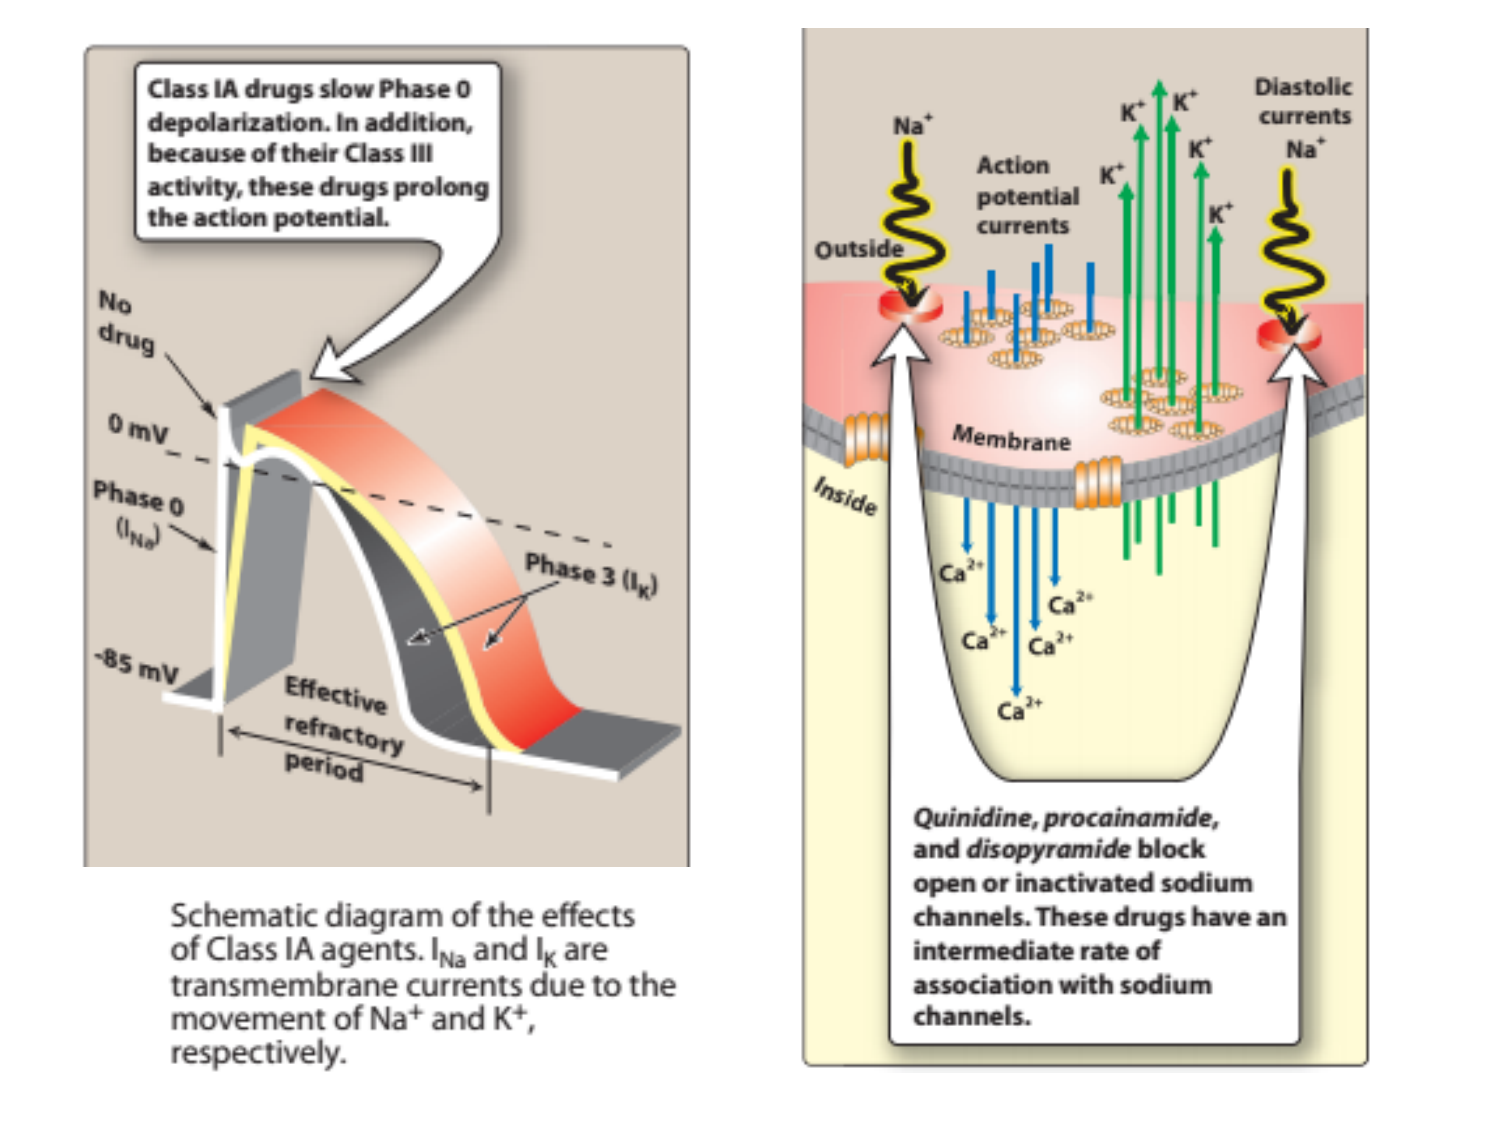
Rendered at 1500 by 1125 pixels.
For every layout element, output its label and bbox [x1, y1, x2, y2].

picture [162, 899, 702, 1082]
picture [787, 28, 1388, 1073]
picture [62, 40, 702, 867]
